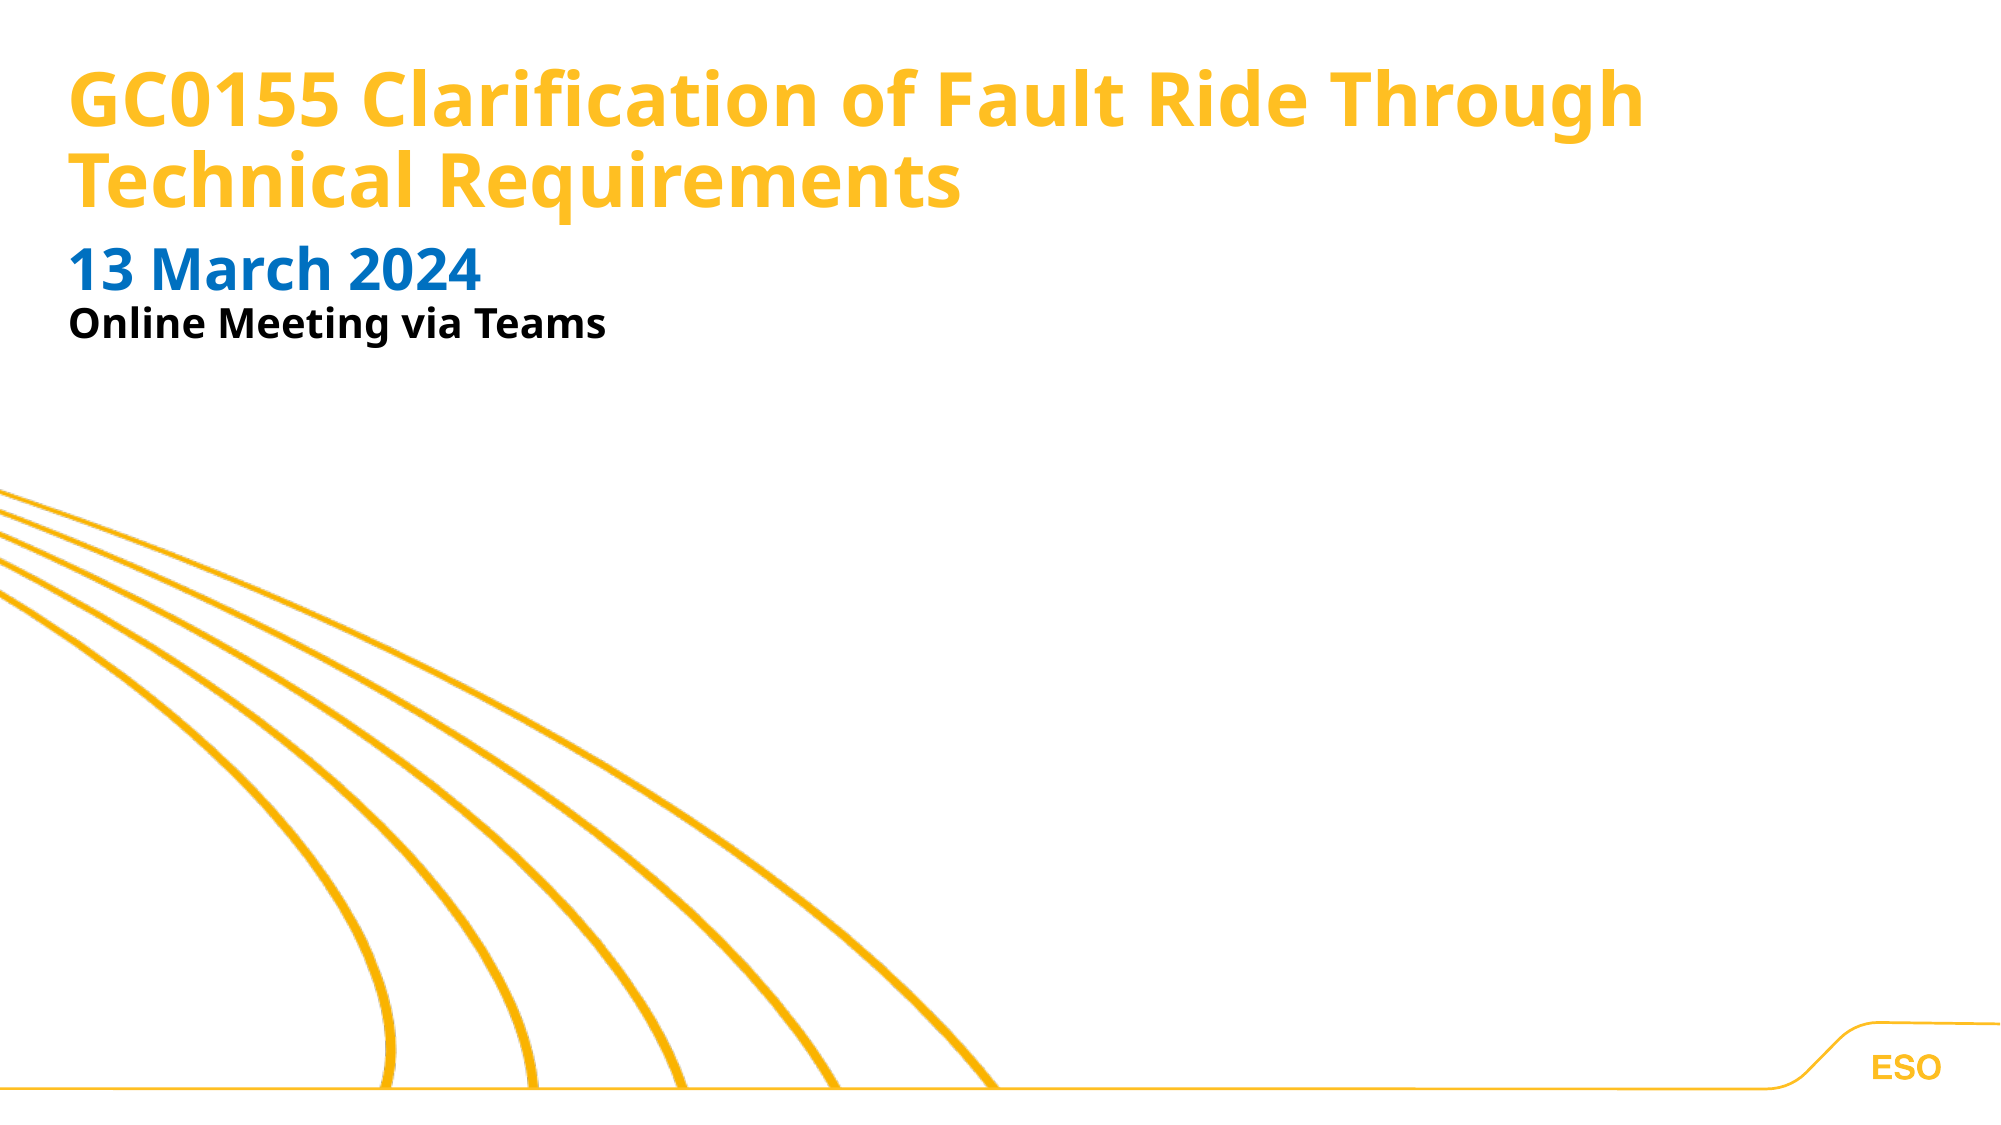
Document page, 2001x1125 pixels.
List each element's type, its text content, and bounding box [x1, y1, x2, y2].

picture [1873, 1054, 1941, 1080]
text_box GC0155 Clarification of Fault Ride Through Technical Requirements [53, 54, 2000, 141]
title 13 March 2024 Online Meeting via Teams [53, 232, 1535, 320]
picture [0, 452, 1037, 1087]
